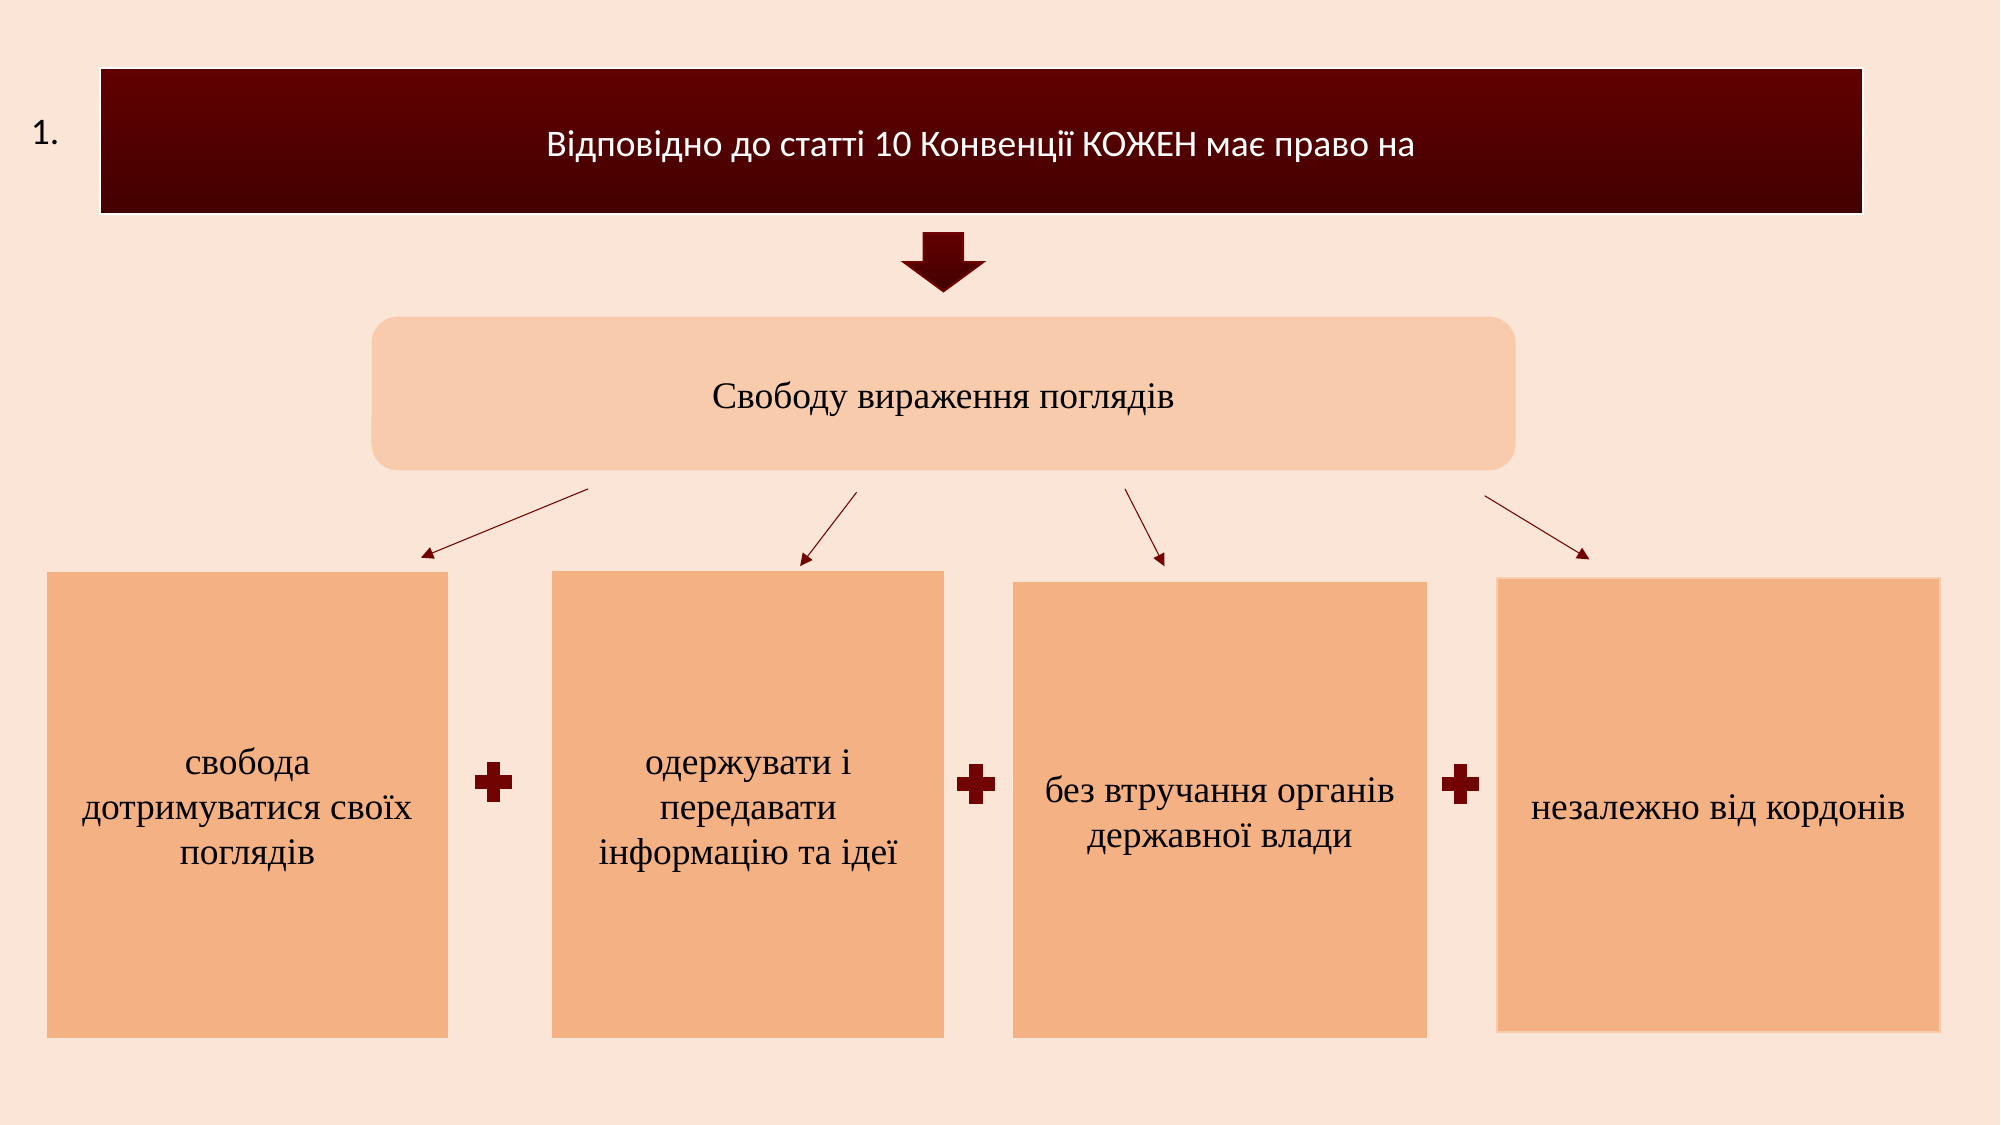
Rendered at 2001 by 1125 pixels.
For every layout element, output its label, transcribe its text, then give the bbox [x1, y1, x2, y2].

text_box Свободу вираження поглядів [371, 316, 1516, 471]
text_box [475, 762, 512, 802]
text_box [1484, 495, 1590, 560]
text_box [900, 232, 987, 293]
text_box свобода дотримуватися своїх поглядів [47, 572, 448, 1038]
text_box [420, 488, 589, 558]
text_box незалежно від кордонів [1496, 577, 1941, 1033]
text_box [1124, 488, 1165, 567]
text_box [1442, 764, 1479, 804]
text_box без втручання органів державної влади [1013, 582, 1427, 1038]
text_box Відповідно до статті 10 Конвенції КОЖЕН має право на [99, 67, 1864, 215]
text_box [800, 492, 857, 567]
text_box одержувати і передавати інформацію та ідеї [552, 571, 944, 1038]
text_box [957, 764, 995, 804]
text_box 1. [16, 99, 78, 160]
